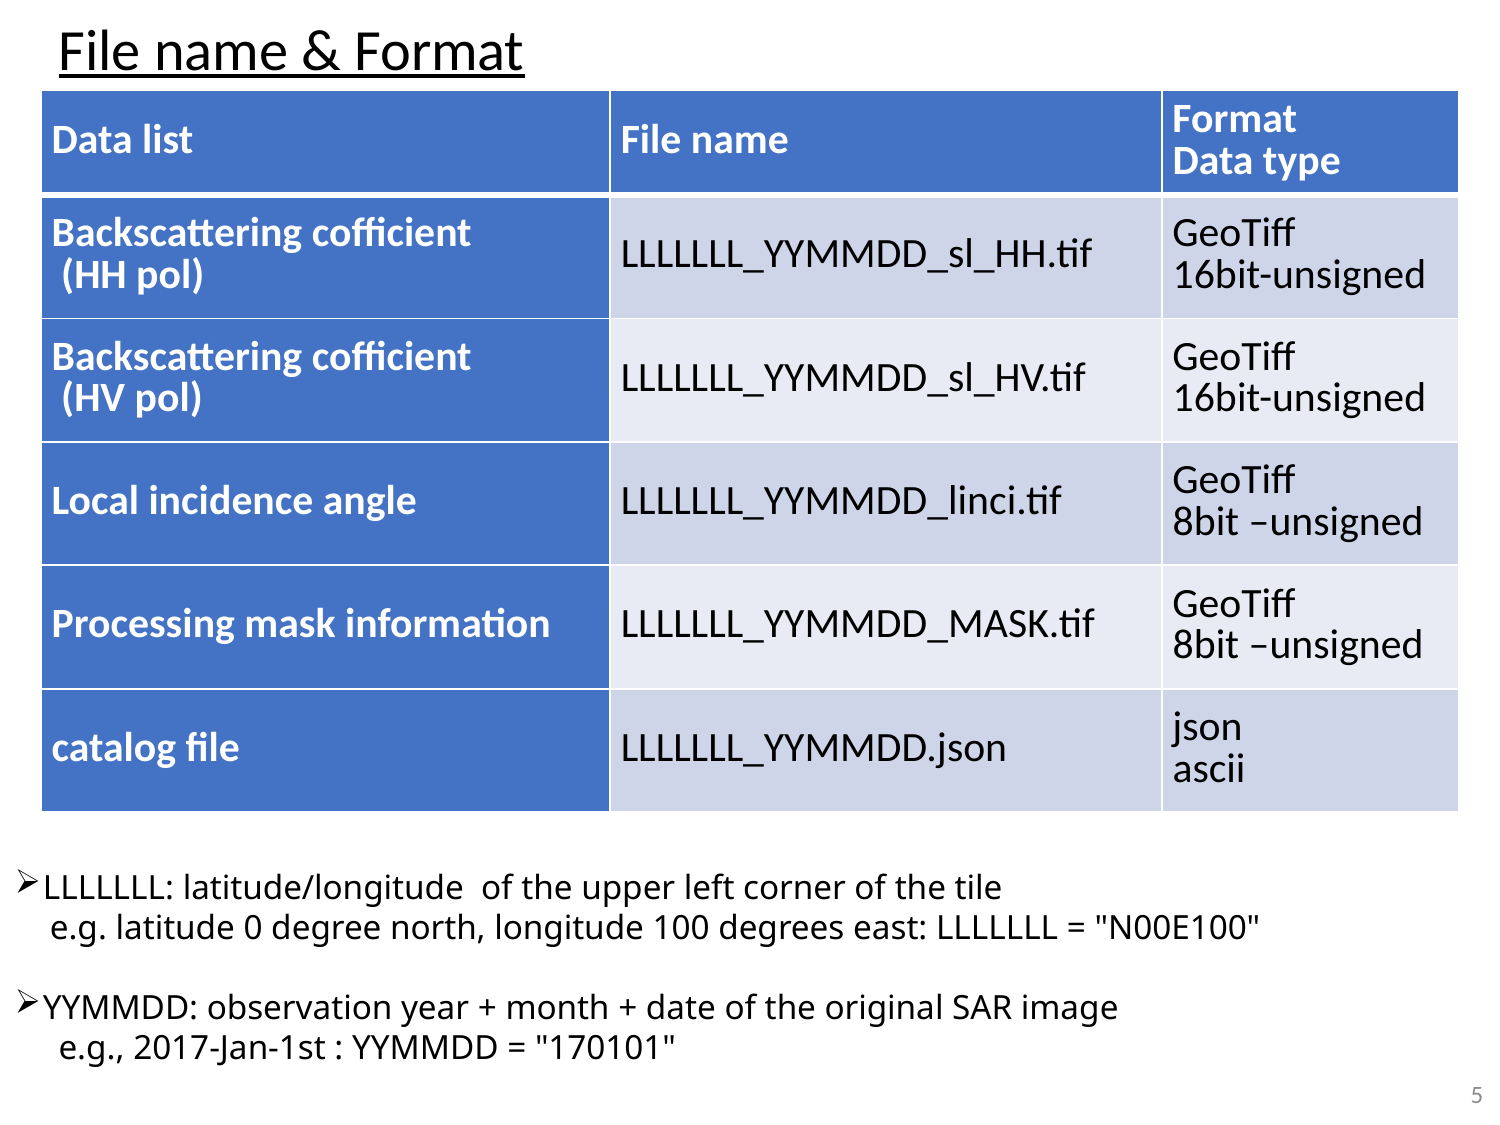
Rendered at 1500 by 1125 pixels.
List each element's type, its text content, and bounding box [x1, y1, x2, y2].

table_cell LLLLLLL_YYMMDD_linci.tif [611, 443, 1161, 564]
table_cell Processing mask information [42, 566, 609, 688]
table_cell LLLLLLL_YYMMDD.json [611, 690, 1161, 811]
table_cell Backscattering cofficient (HV pol) [42, 319, 609, 441]
table_header Data list [42, 91, 609, 192]
table_cell Local incidence angle [42, 443, 609, 564]
table_cell LLLLLLL_YYMMDD_sl_HV.tif [611, 319, 1161, 441]
table_cell Backscattering cofficient (HH pol) [42, 198, 609, 318]
table_cell catalog file [42, 690, 609, 811]
table_cell GeoTiff 8bit –unsigned [1163, 443, 1458, 564]
text_box File name & Format [44, 4, 540, 90]
table_cell GeoTiff 16bit-unsigned [1163, 198, 1458, 318]
slide_number 5 [1160, 1063, 1499, 1124]
table_cell GeoTiff 16bit-unsigned [1163, 319, 1458, 441]
text_box LLLLLLL: latitude/longitude of the upper left corner of the tile e.g. latitude 0 degree north, longitude 100 degrees east: LLLLLLL = "N00E100" YYMMDD: observation year + month + date of the original SAR image e.g., 2017-Jan-1st : YYMMDD = "170101" [0, 858, 1500, 1074]
table_header File name [611, 91, 1161, 192]
table_cell json ascii [1163, 690, 1458, 811]
table_header Format Data type [1163, 91, 1458, 192]
table_cell LLLLLLL_YYMMDD_sl_HH.tif [611, 198, 1161, 318]
table_cell LLLLLLL_YYMMDD_MASK.tif [611, 566, 1161, 688]
table_cell GeoTiff 8bit –unsigned [1163, 566, 1458, 688]
